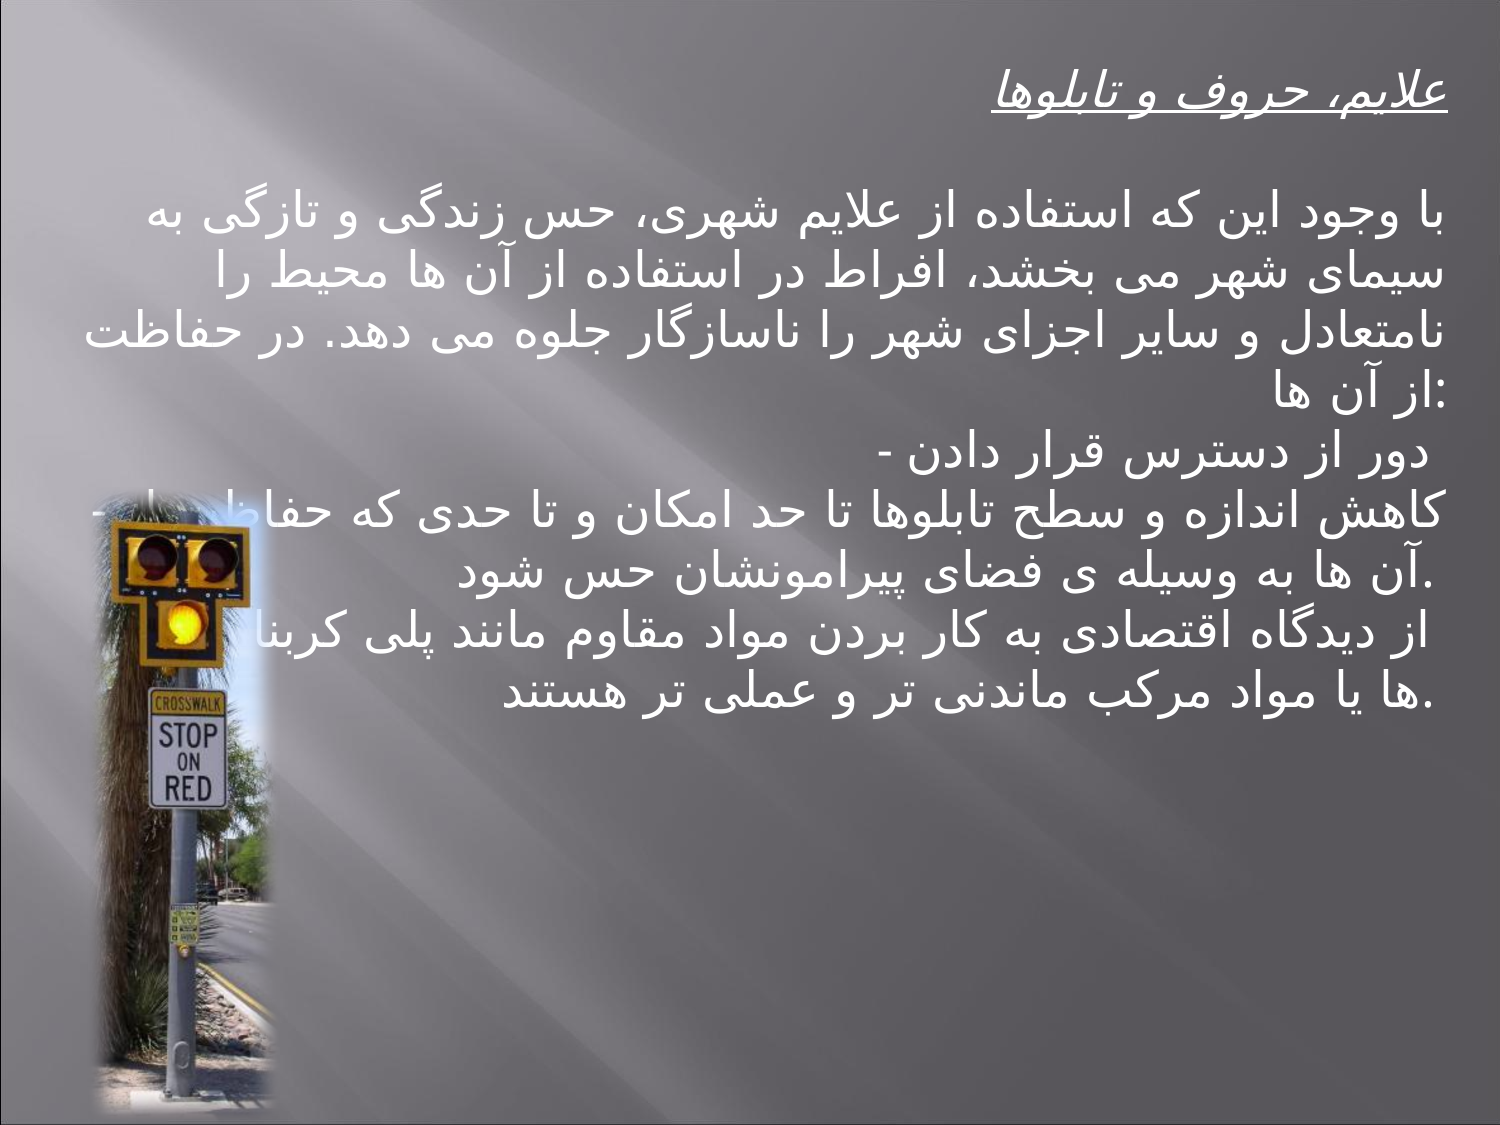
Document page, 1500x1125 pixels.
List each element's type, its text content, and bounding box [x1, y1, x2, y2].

picture [0, 0, 1500, 1125]
text_box علایم، حروف و تابلوها با وجود این که استفاده از علایم شهری، حس زندگی و تازگی به سیمای شهر می بخشد، افراط در استفاده از آن ها محیط را نامتعادل و سایر اجزای شهر را ناسازگار جلوه می دهد. در حفاظت از آن ها: - دور از دسترس قرار دادن - کاهش اندازه و سطح تابلوها تا حد امکان و تا حدی که حفاظت از آن ها به وسیله ی فضای پیرامونشان حس شود. -از دیدگاه اقتصادی به کار بردن مواد مقاوم مانند پلی کربنات ها یا مواد مرکب ماندنی تر و عملی تر هستند. [37, 49, 1463, 785]
